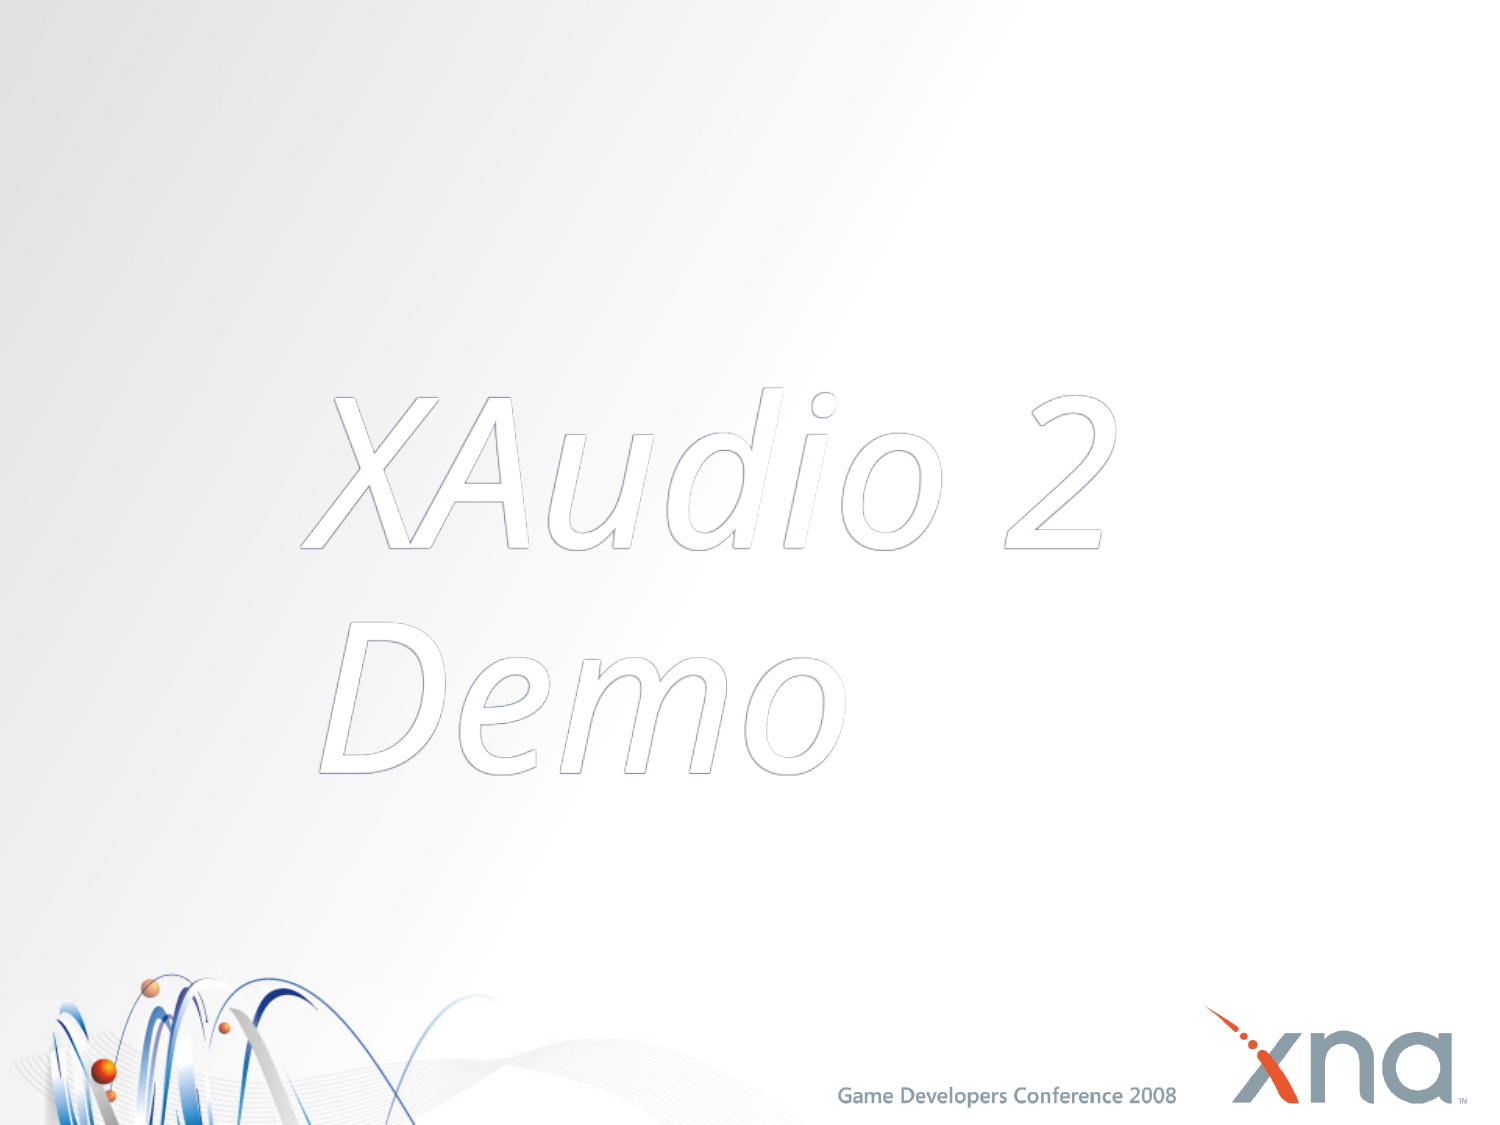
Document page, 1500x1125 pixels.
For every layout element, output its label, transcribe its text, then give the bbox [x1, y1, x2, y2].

picture [0, 0, 1500, 1125]
text_box XAudio 2 Demo [297, 359, 1346, 825]
